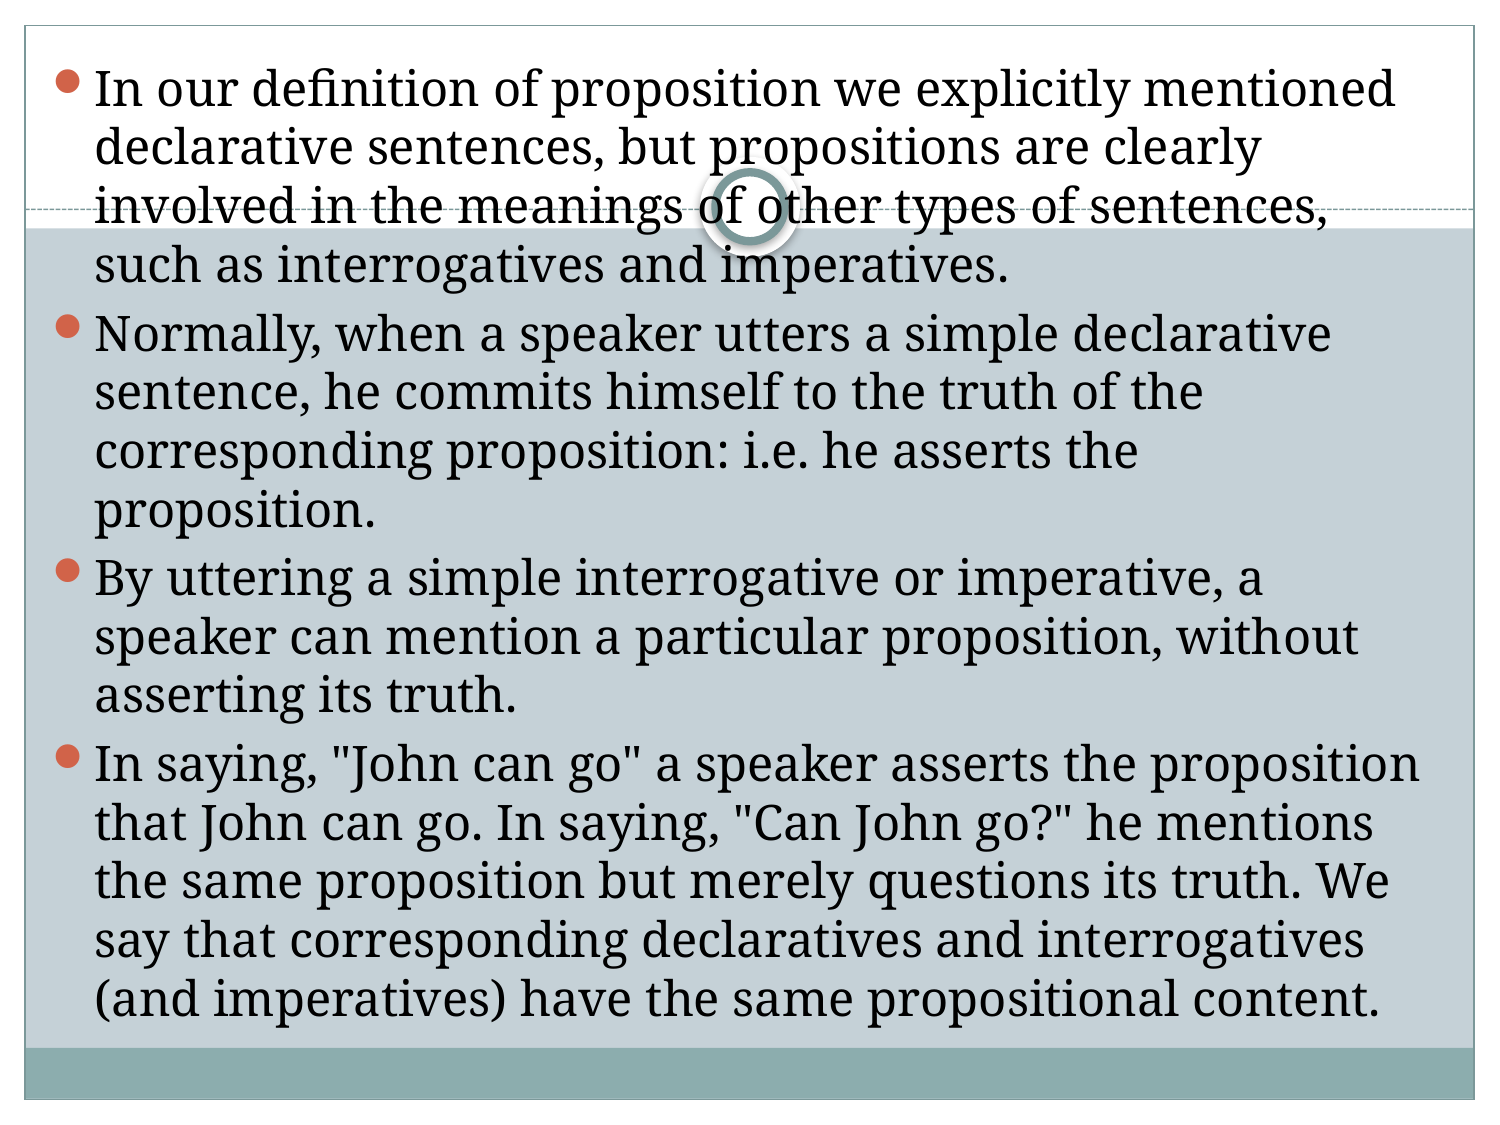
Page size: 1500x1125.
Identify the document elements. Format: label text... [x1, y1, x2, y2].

list In our definition of proposition we explicitly mentioned declarative sentences, but propositions are clearly involved in the meanings of other types of sentences, such as interrogatives and imperatives. Normally, when a speaker utters a simple declarative sentence, he commits himself to the truth of the corresponding proposition: i.e. he asserts the proposition. By uttering a simple interrogative or imperative, a speaker can mention a particular proposition, without asserting its truth. In saying, "John can go" a speaker asserts the proposition that John can go. In saying, "Can John go?" he mentions the same proposition but merely questions its truth. We say that corresponding declaratives and interrogatives (and imperatives) have the same propositional content. [37, 50, 1445, 1075]
